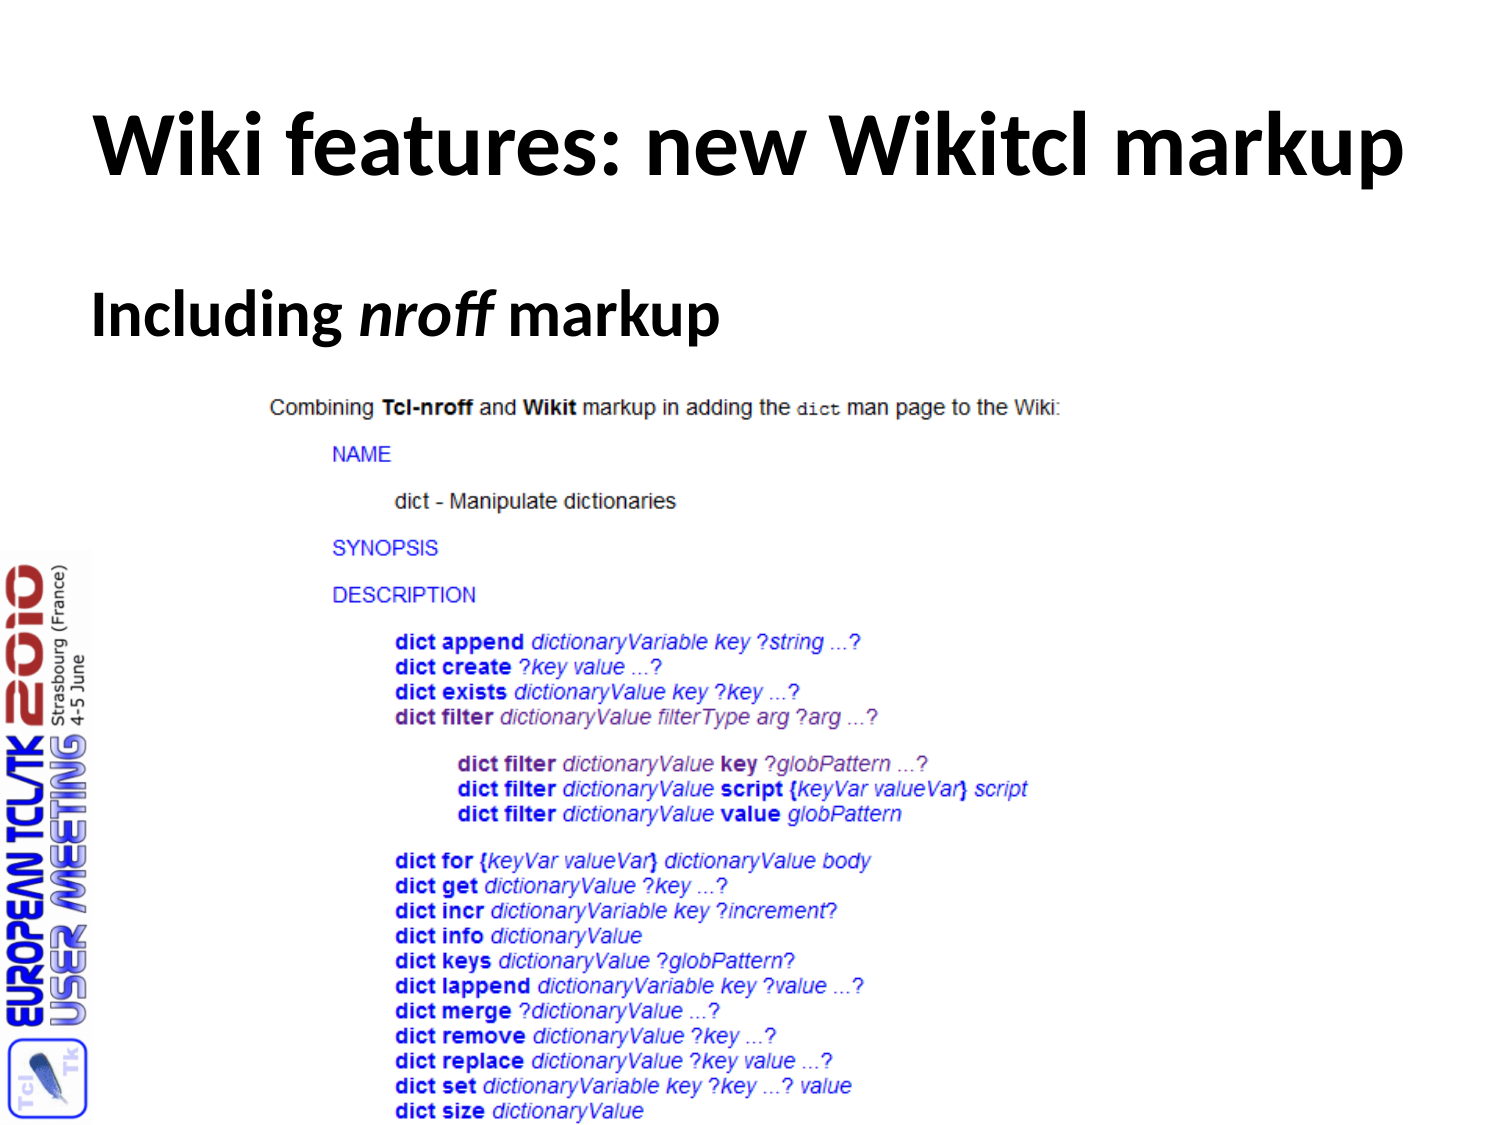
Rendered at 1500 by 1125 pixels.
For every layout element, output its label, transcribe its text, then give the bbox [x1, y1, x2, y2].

list Including nroff markup [75, 262, 1425, 1005]
title Wiki features: new Wikitcl markup [75, 45, 1425, 233]
picture [0, 387, 1121, 1125]
